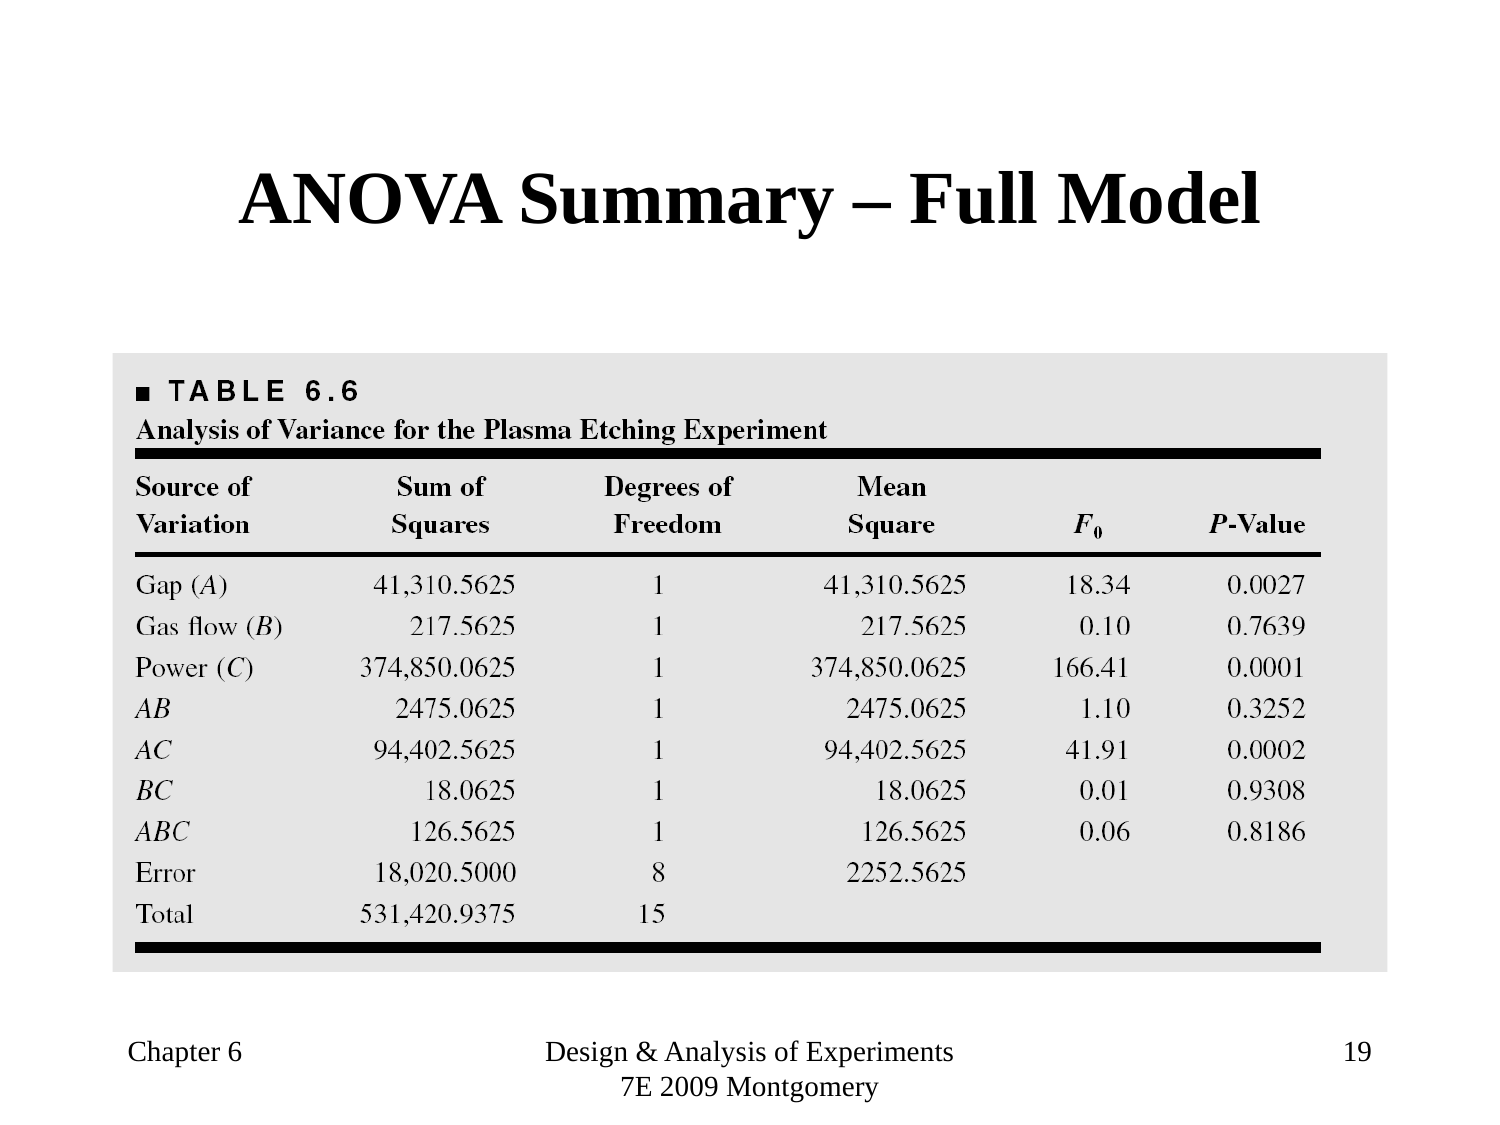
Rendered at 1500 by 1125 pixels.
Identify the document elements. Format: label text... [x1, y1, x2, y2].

title ANOVA Summary – Full Model [112, 99, 1388, 288]
slide_number Chapter 6 [112, 1024, 426, 1101]
footer Design & Analysis of Experiments 7E 2009 Montgomery [512, 1024, 988, 1101]
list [112, 353, 1388, 972]
slide_number 19 [1074, 1024, 1388, 1101]
